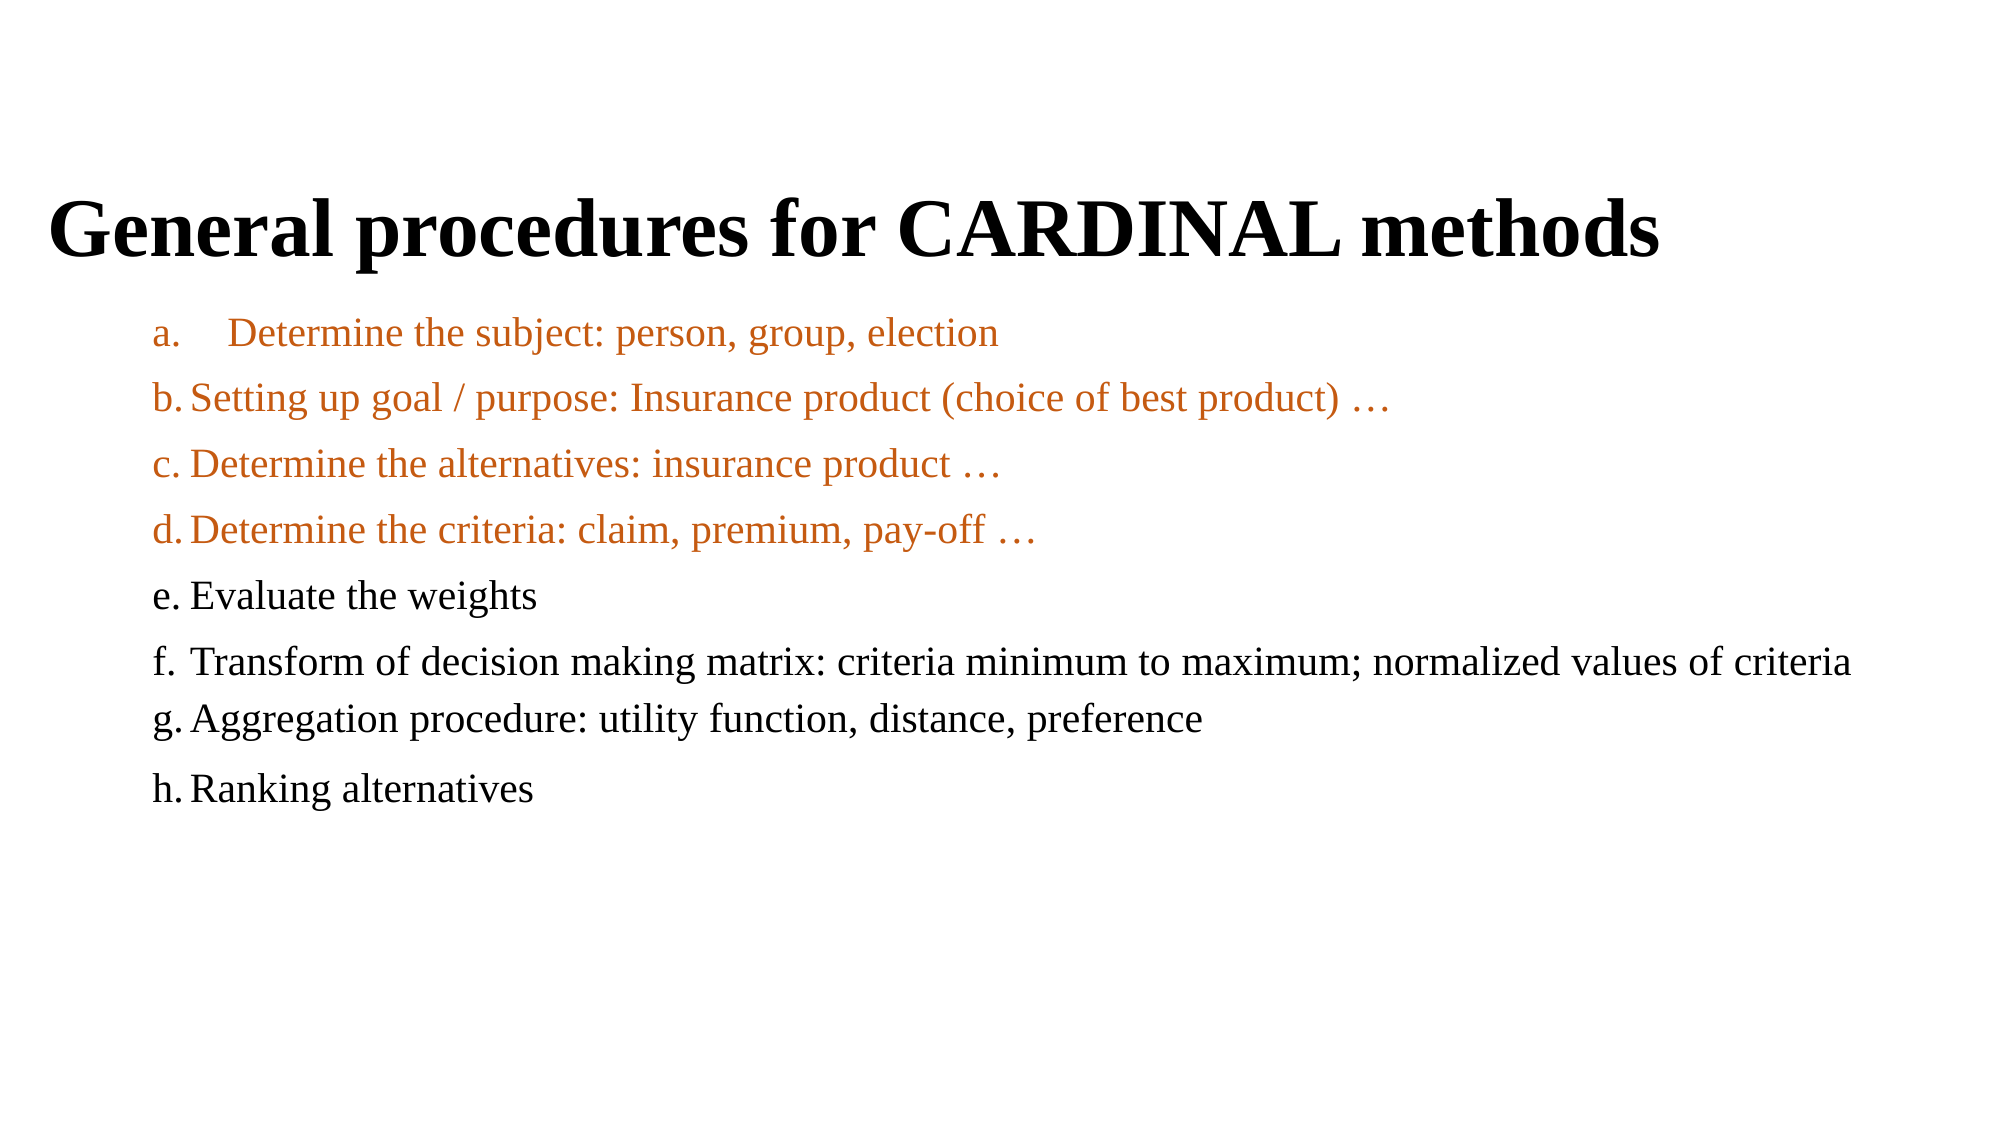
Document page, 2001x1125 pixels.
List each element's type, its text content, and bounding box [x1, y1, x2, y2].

title General procedures for CARDINAL methods [32, 172, 1969, 287]
list Determine the subject: person, group, election Setting up goal / purpose: Insurance product (choice of best product) … Determine the alternatives: insurance product … Determine the criteria: claim, premium, pay-off … Evaluate the weights Transform of decision making matrix: criteria minimum to maximum; normalized values of criteria Aggregation procedure: utility function, distance, preference Ranking alternatives [137, 302, 1912, 941]
